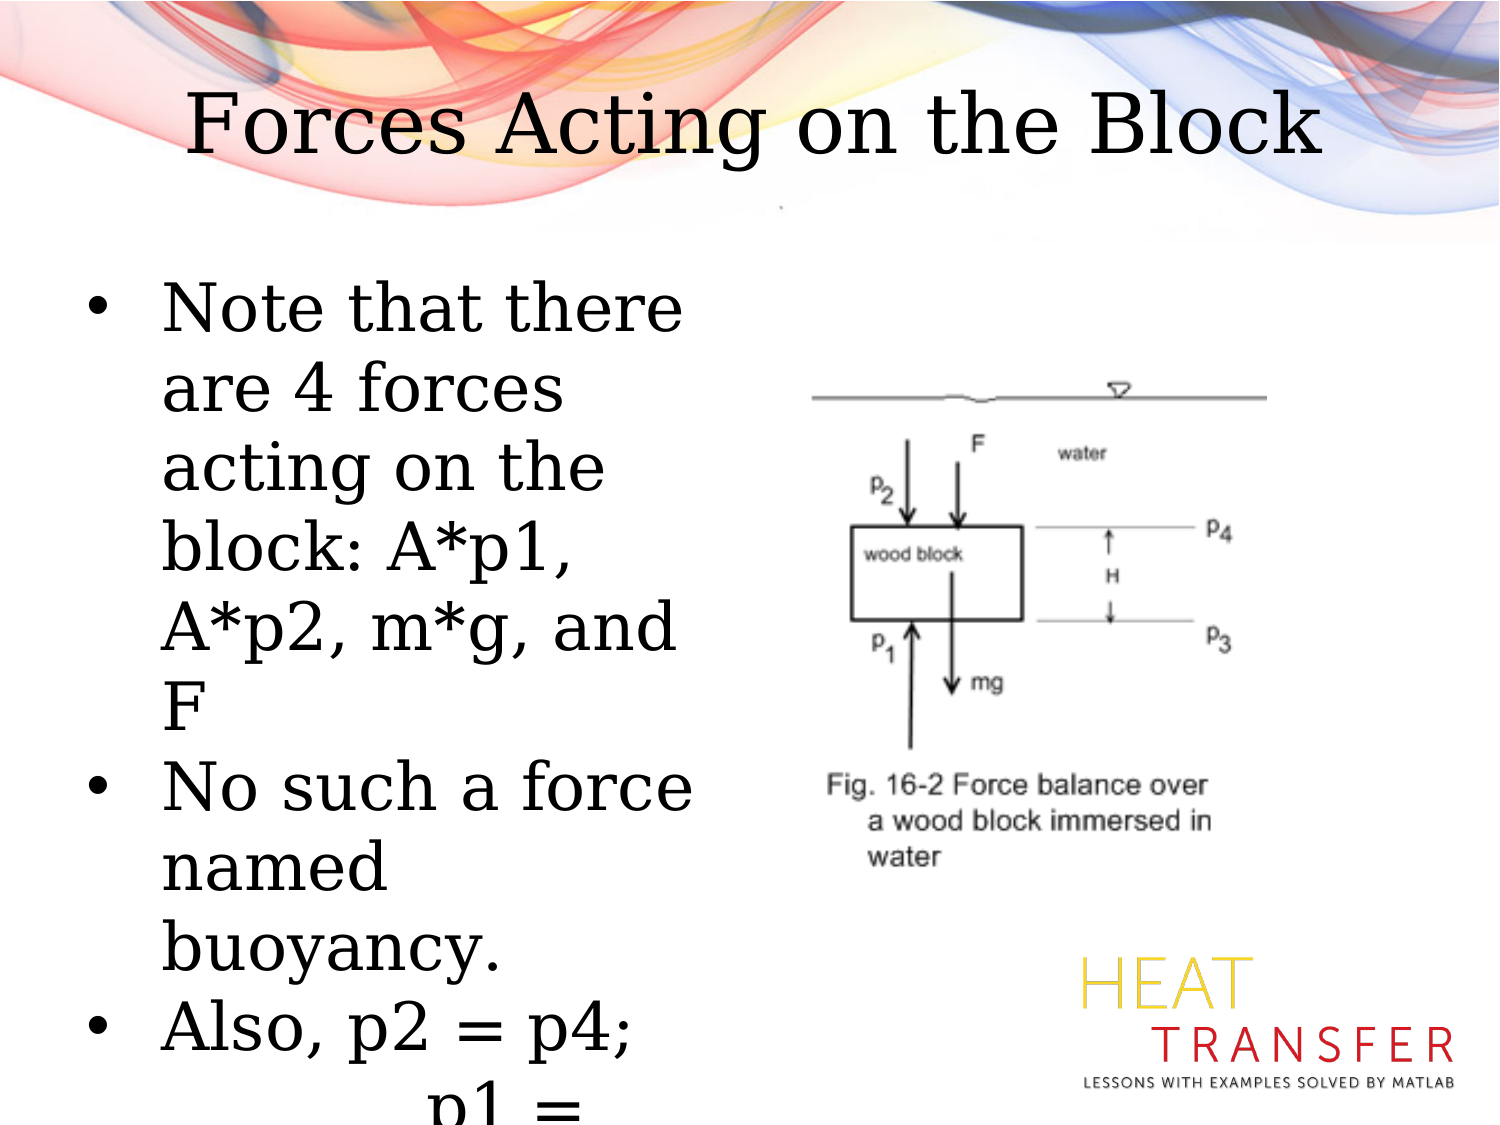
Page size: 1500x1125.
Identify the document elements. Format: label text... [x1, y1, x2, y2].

text_box Note that there are 4 forces acting on the block: A*p1, A*p2, m*g, and F No such a force named buoyancy. Also, p2 = p4; p1 = p3. [71, 256, 712, 1125]
picture [1075, 946, 1464, 1093]
picture [807, 343, 1267, 894]
picture [0, 1, 1499, 243]
text_box Forces Acting on the Block [96, 63, 1410, 178]
